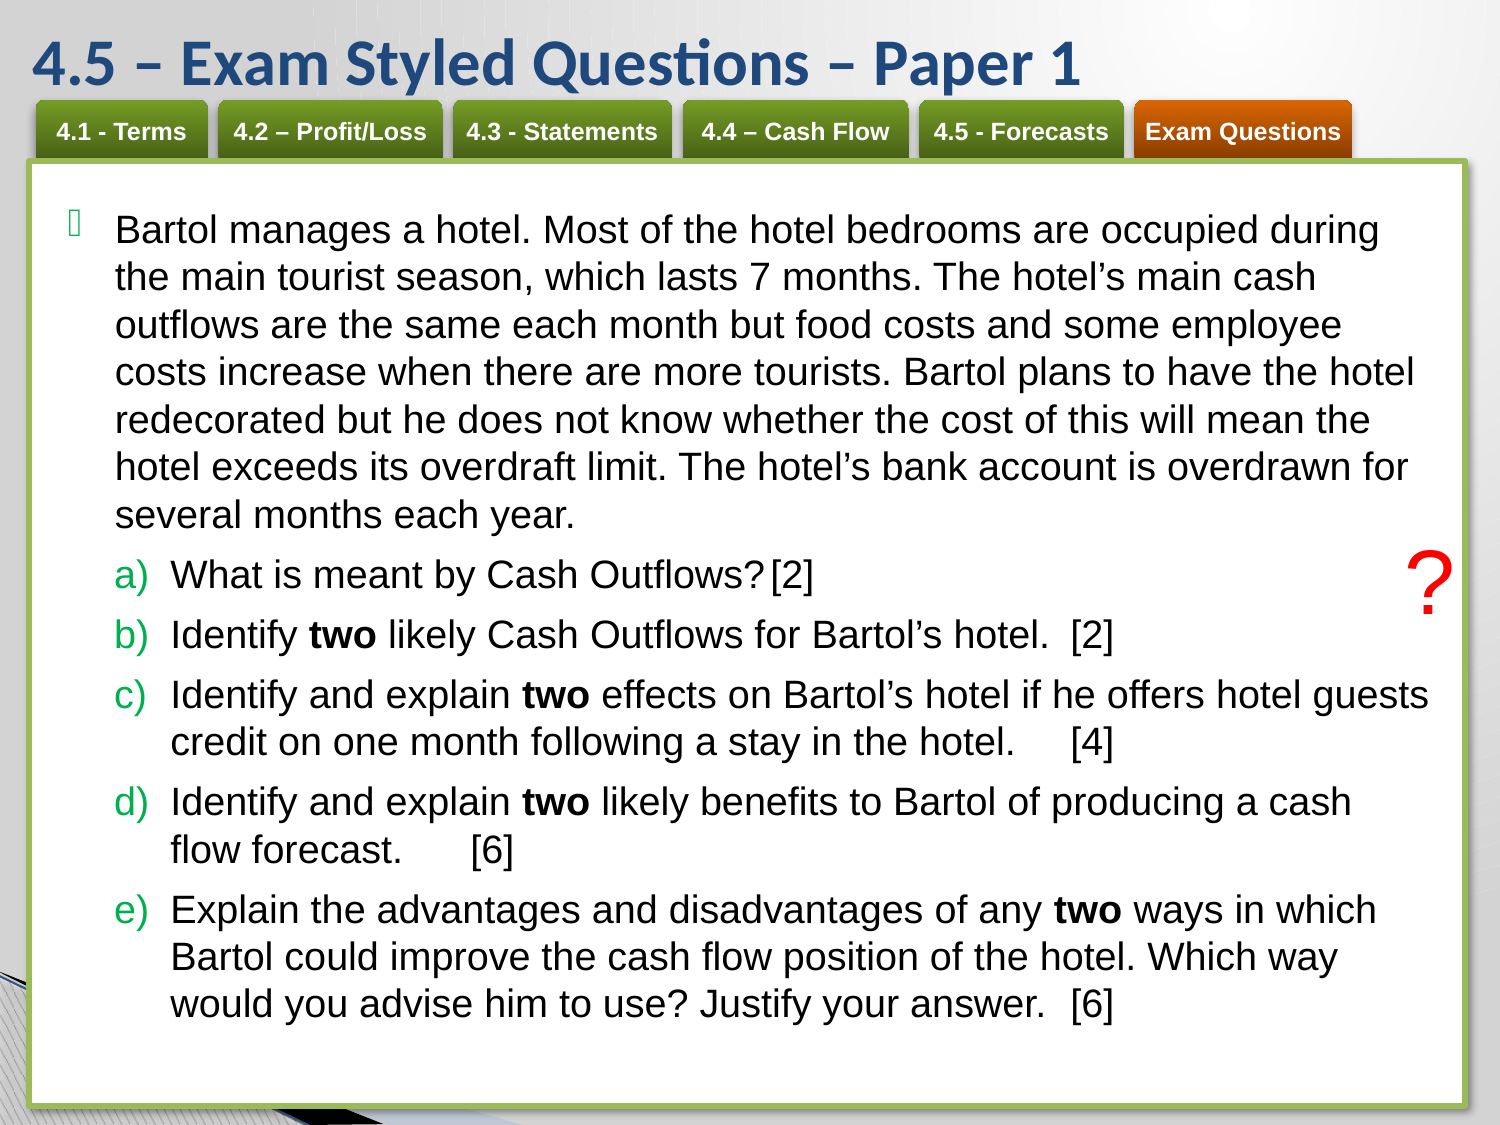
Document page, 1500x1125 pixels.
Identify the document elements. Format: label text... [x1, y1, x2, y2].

picture [281, 1114, 303, 1125]
text_box Bartol manages a hotel. Most of the hotel bedrooms are occupied during the main tourist season, which lasts 7 months. The hotel’s main cash outflows are the same each month but food costs and some employee costs increase when there are more tourists. Bartol plans to have the hotel redecorated but he does not know whether the cost of this will mean the hotel exceeds its overdraft limit. The hotel’s bank account is overdrawn for several months each year. What is meant by Cash Outflows? [2] Identify two likely Cash Outflows for Bartol’s hotel. [2] Identify and explain two effects on Bartol’s hotel if he offers hotel guests credit on one month following a stay in the hotel. [4] Identify and explain two likely benefits to Bartol of producing a cash flow forecast. [6] Explain the advantages and disadvantages of any two ways in which Bartol could improve the cash flow position of the hotel. Which way would you advise him to use? Justify your answer. [6] [53, 196, 1447, 1034]
text_box ? [1390, 515, 1450, 640]
title 4.5 – Exam Styled Questions – Paper 1 [17, 7, 1282, 110]
